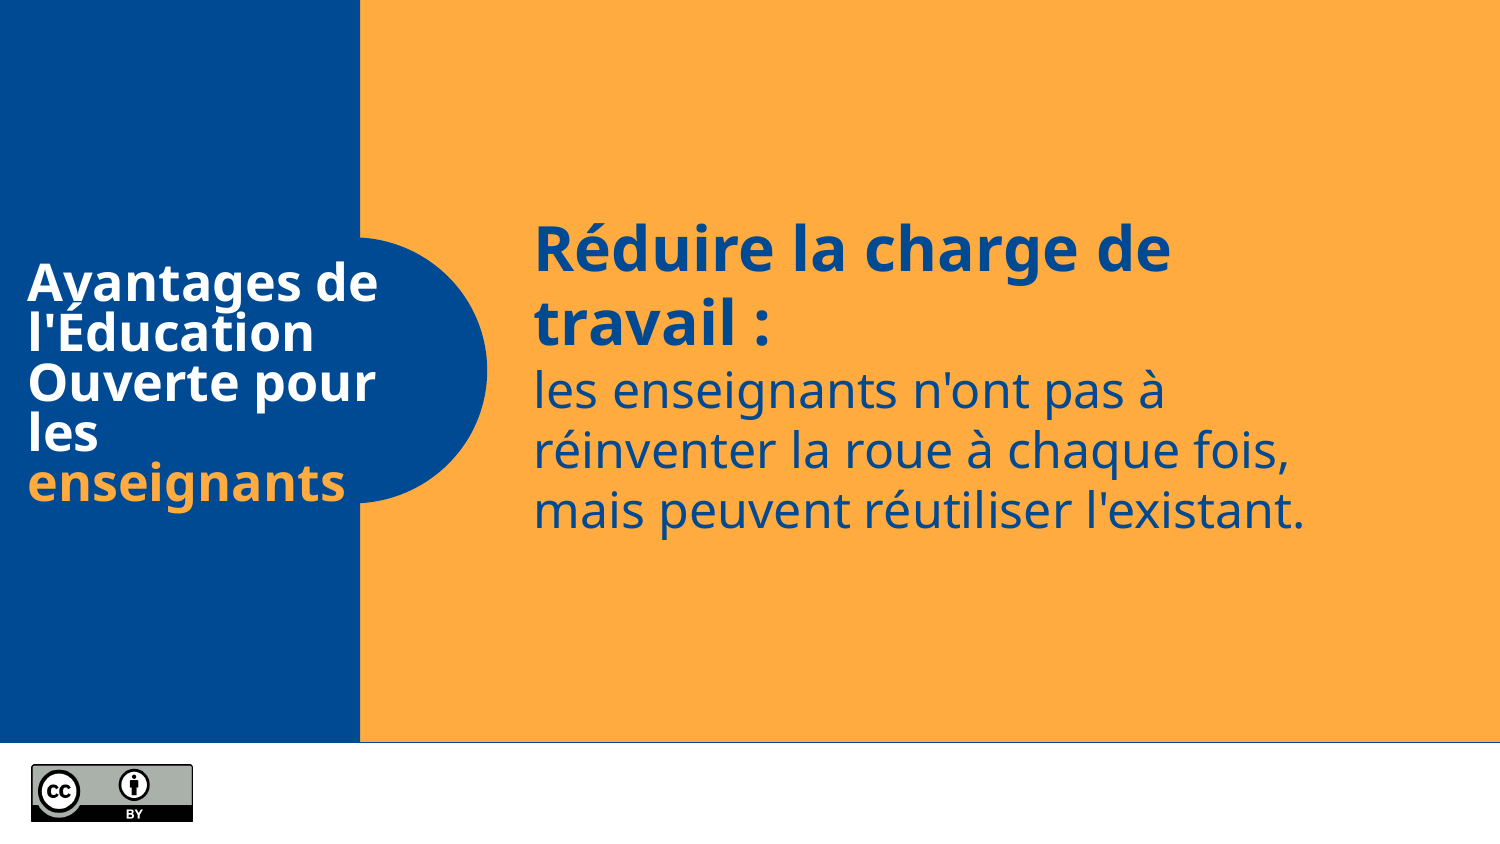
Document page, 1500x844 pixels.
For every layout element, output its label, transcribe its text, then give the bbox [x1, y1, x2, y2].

text_box [445, 273, 488, 468]
text_box Avantages de l'Éducation Ouverte pour les enseignants [12, 246, 445, 527]
text_box [304, 237, 401, 246]
text_box [0, 0, 361, 742]
picture [31, 764, 193, 822]
text_box [0, 750, 1500, 844]
text_box Réduire la charge de travail : les enseignants n'ont pas à réinventer la roue à chaque fois, mais peuvent réutiliser l'existant. [518, 193, 1388, 554]
